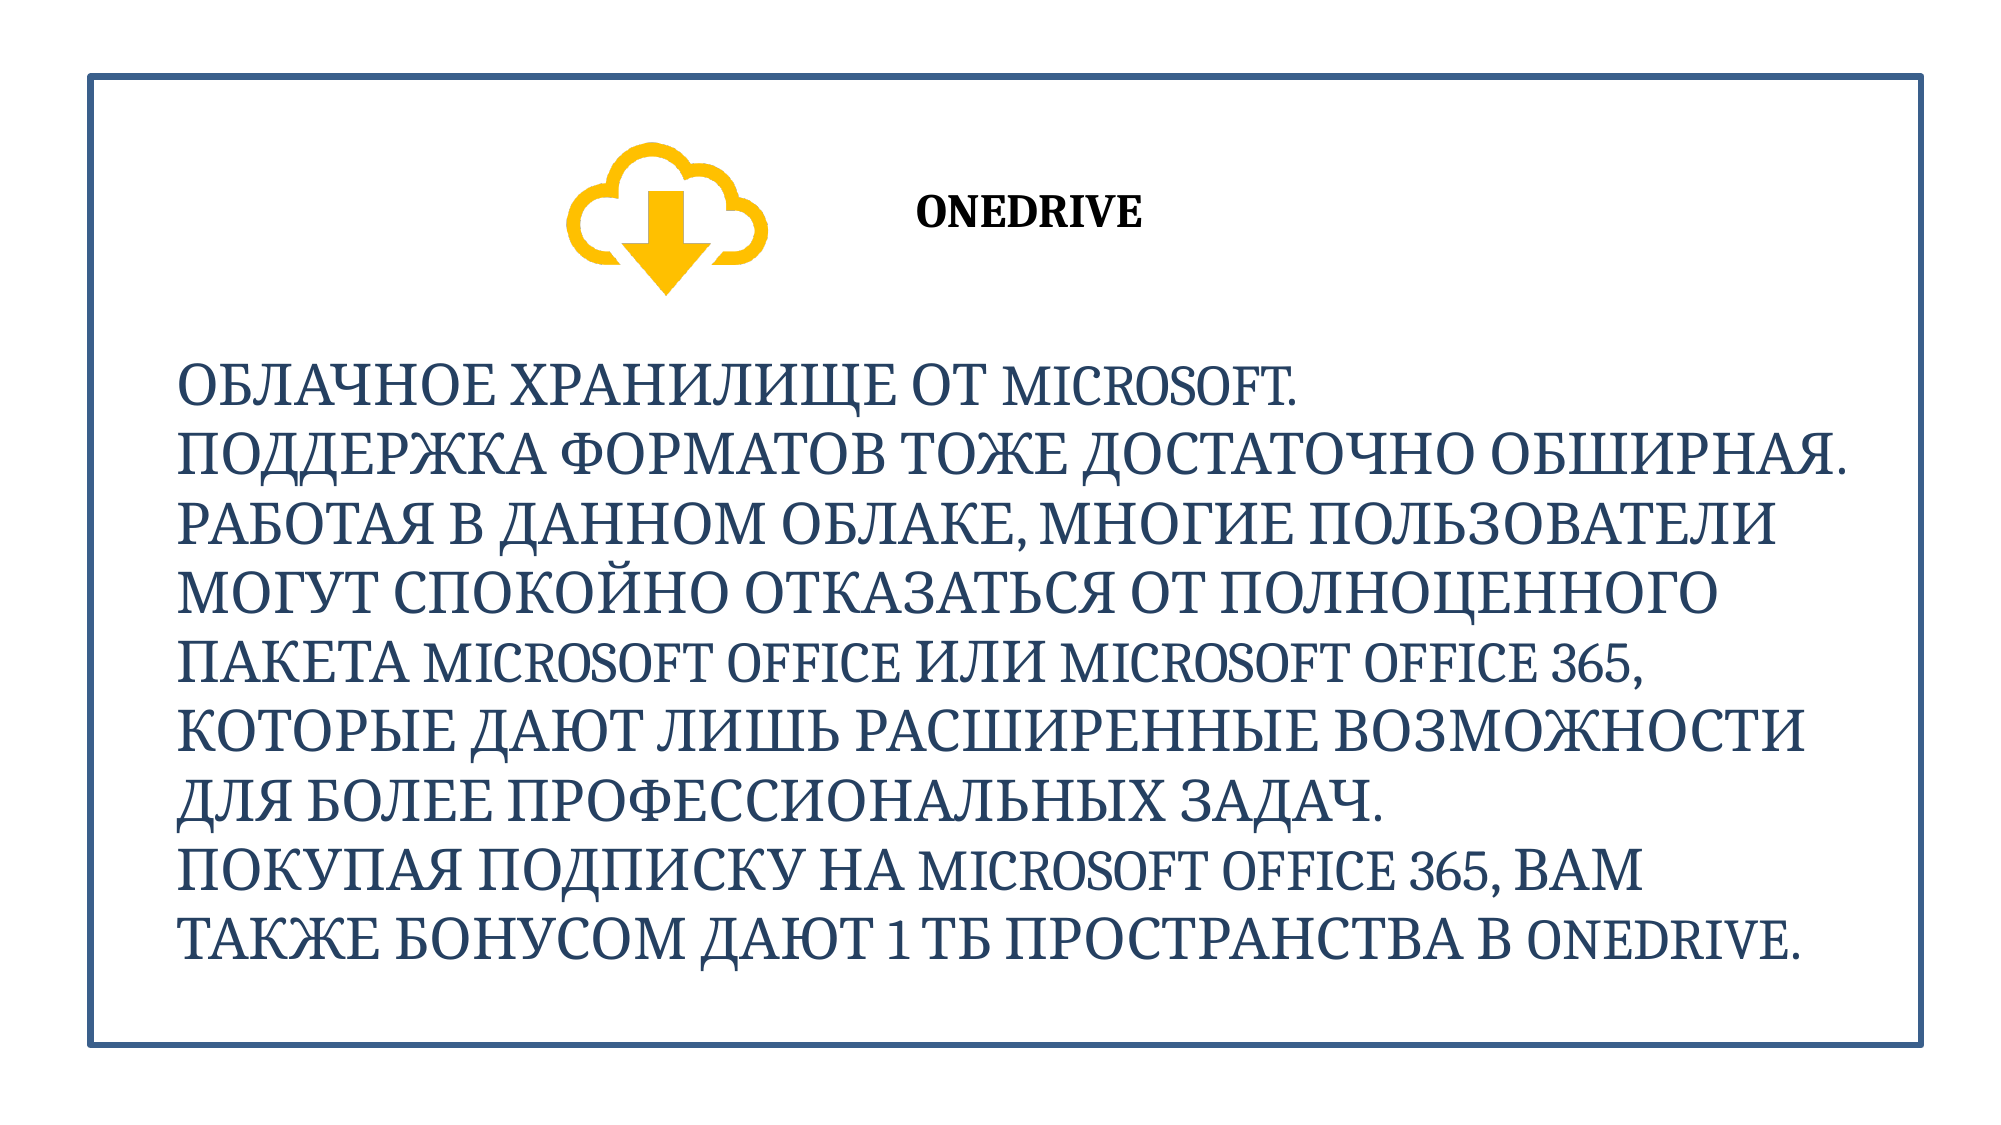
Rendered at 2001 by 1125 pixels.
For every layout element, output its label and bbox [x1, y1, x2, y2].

text_box [88, 74, 1923, 1047]
picture [562, 114, 773, 324]
